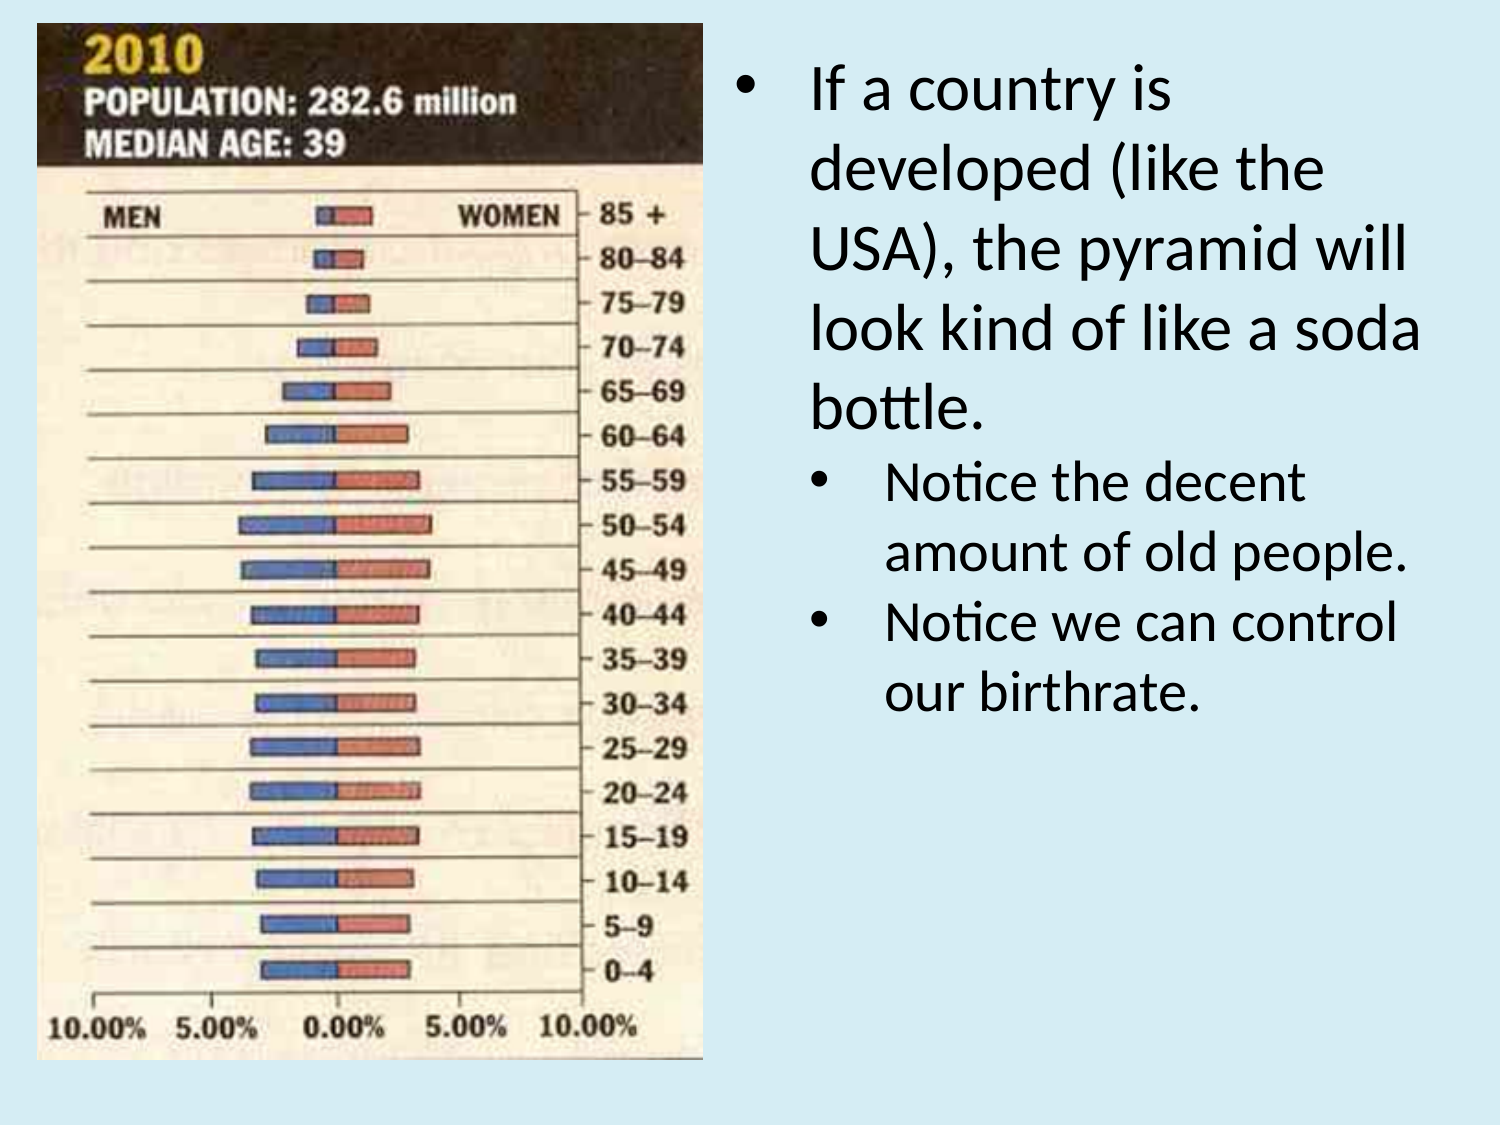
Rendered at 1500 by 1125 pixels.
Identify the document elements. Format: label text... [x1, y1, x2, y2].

text_box If a country is developed (like the USA), the pyramid will look kind of like a soda bottle. Notice the decent amount of old people. Notice we can control our birthrate. [719, 36, 1482, 738]
picture [36, 23, 703, 1061]
